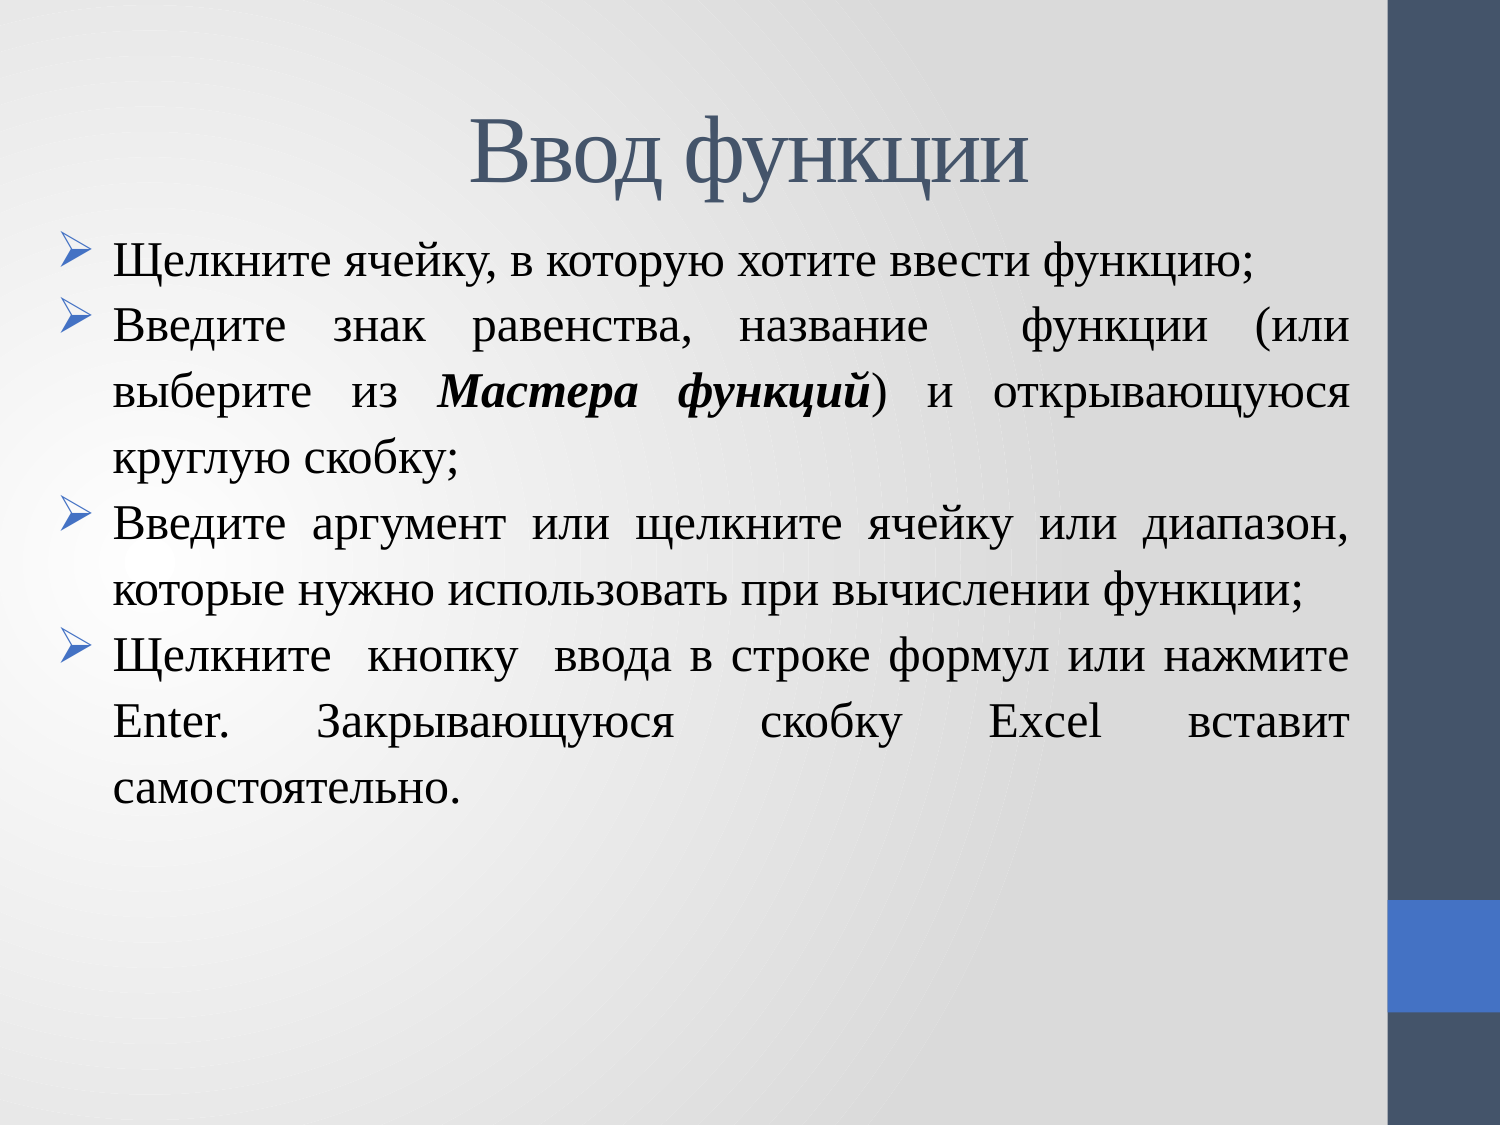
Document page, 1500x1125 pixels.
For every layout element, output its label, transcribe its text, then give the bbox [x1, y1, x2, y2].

title Ввод функции [49, 75, 1450, 213]
list Щелкните ячейку, в которую хотите ввести функцию; Введите знак равенства, название функции (или выберите из Мастера функций) и открывающуюся круглую скобку; Введите аргумент или щелкните ячейку или диапазон, которые нужно использовать при вычислении функции; Щелкните кнопку ввода в строке формул или нажмите Enter. Закрывающуюся скобку Excel вставит самостоятельно. [41, 212, 1366, 1012]
